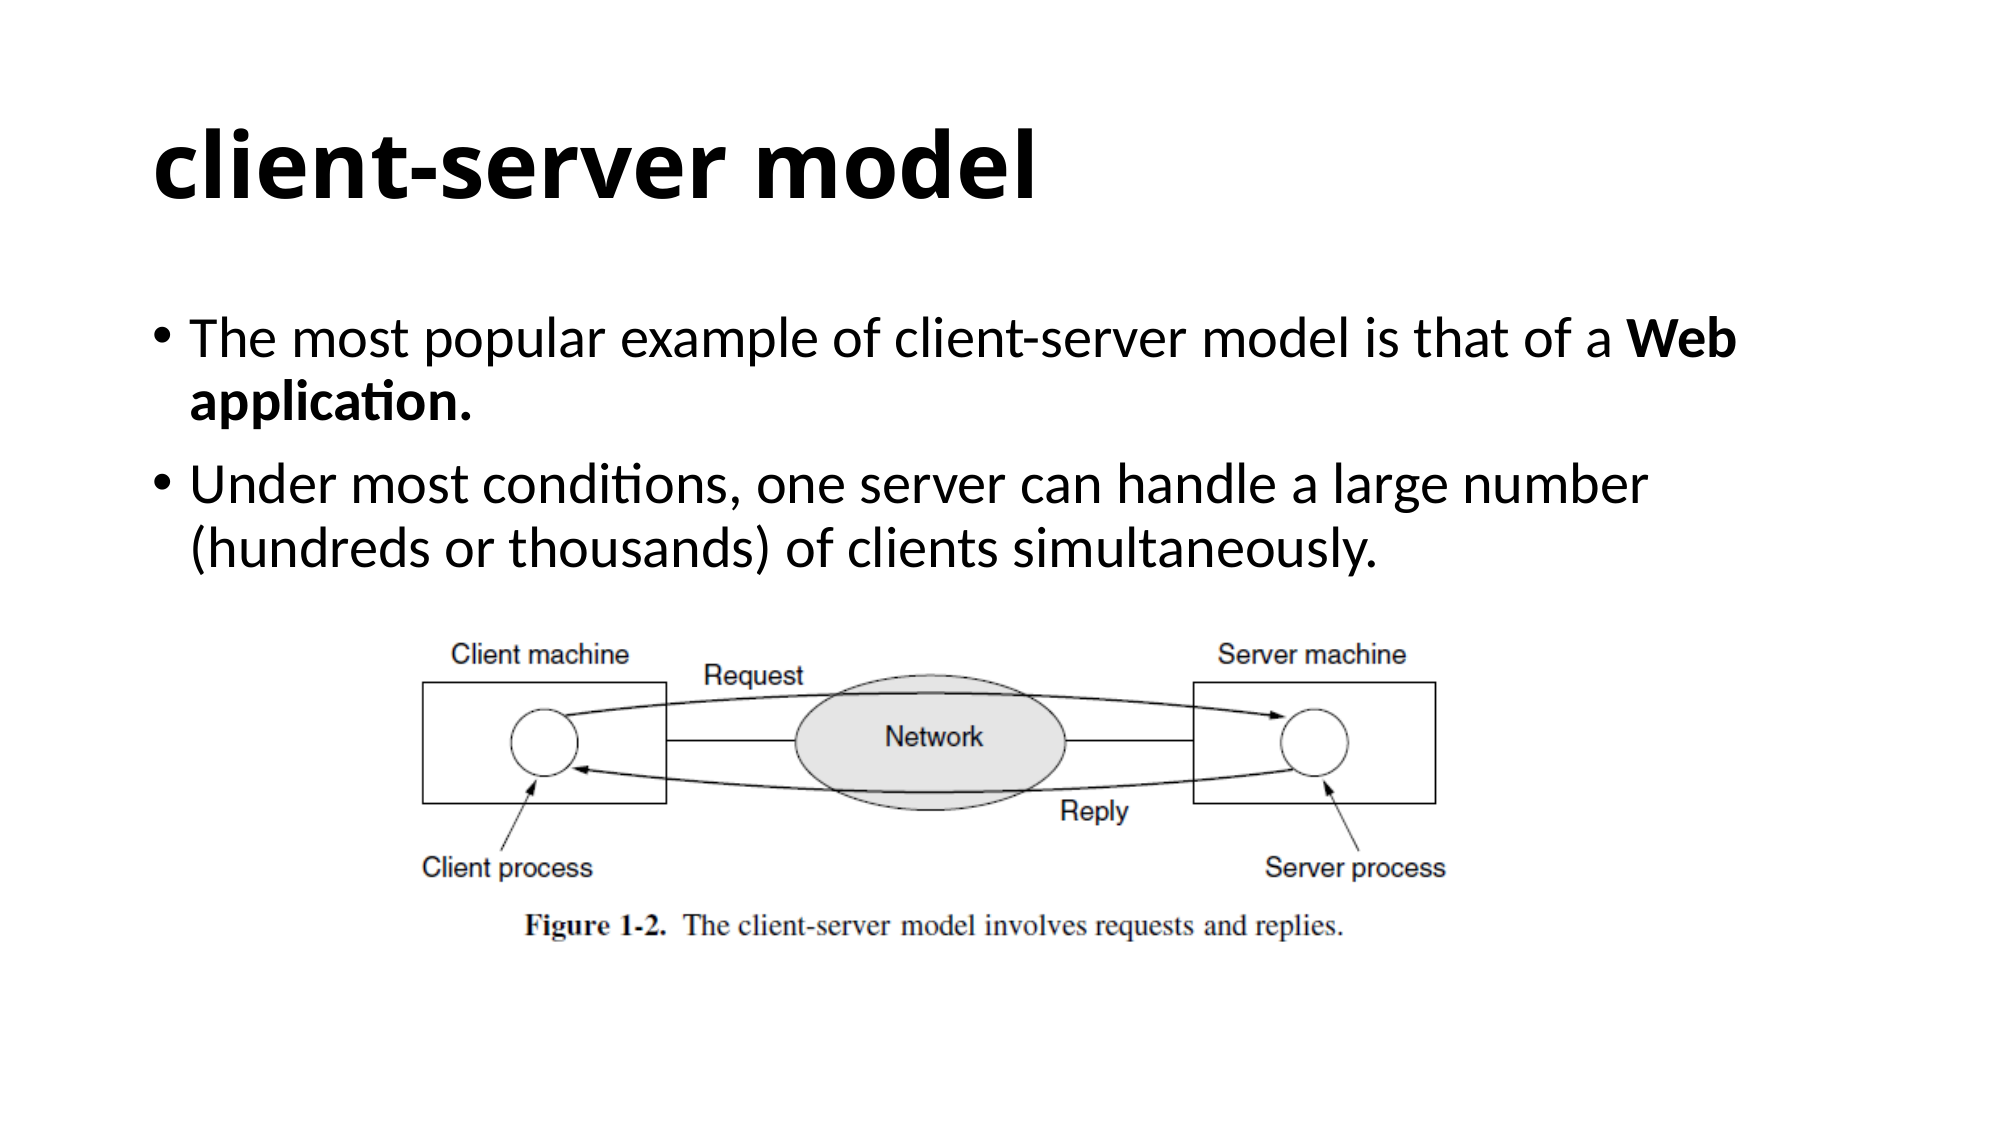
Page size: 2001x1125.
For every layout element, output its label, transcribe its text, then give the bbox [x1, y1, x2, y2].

list The most popular example of client-server model is that of a Web application. Under most conditions, one server can handle a large number (hundreds or thousands) of clients simultaneously. [137, 299, 1863, 1014]
title client-server model [137, 59, 1863, 278]
picture [324, 605, 1562, 990]
